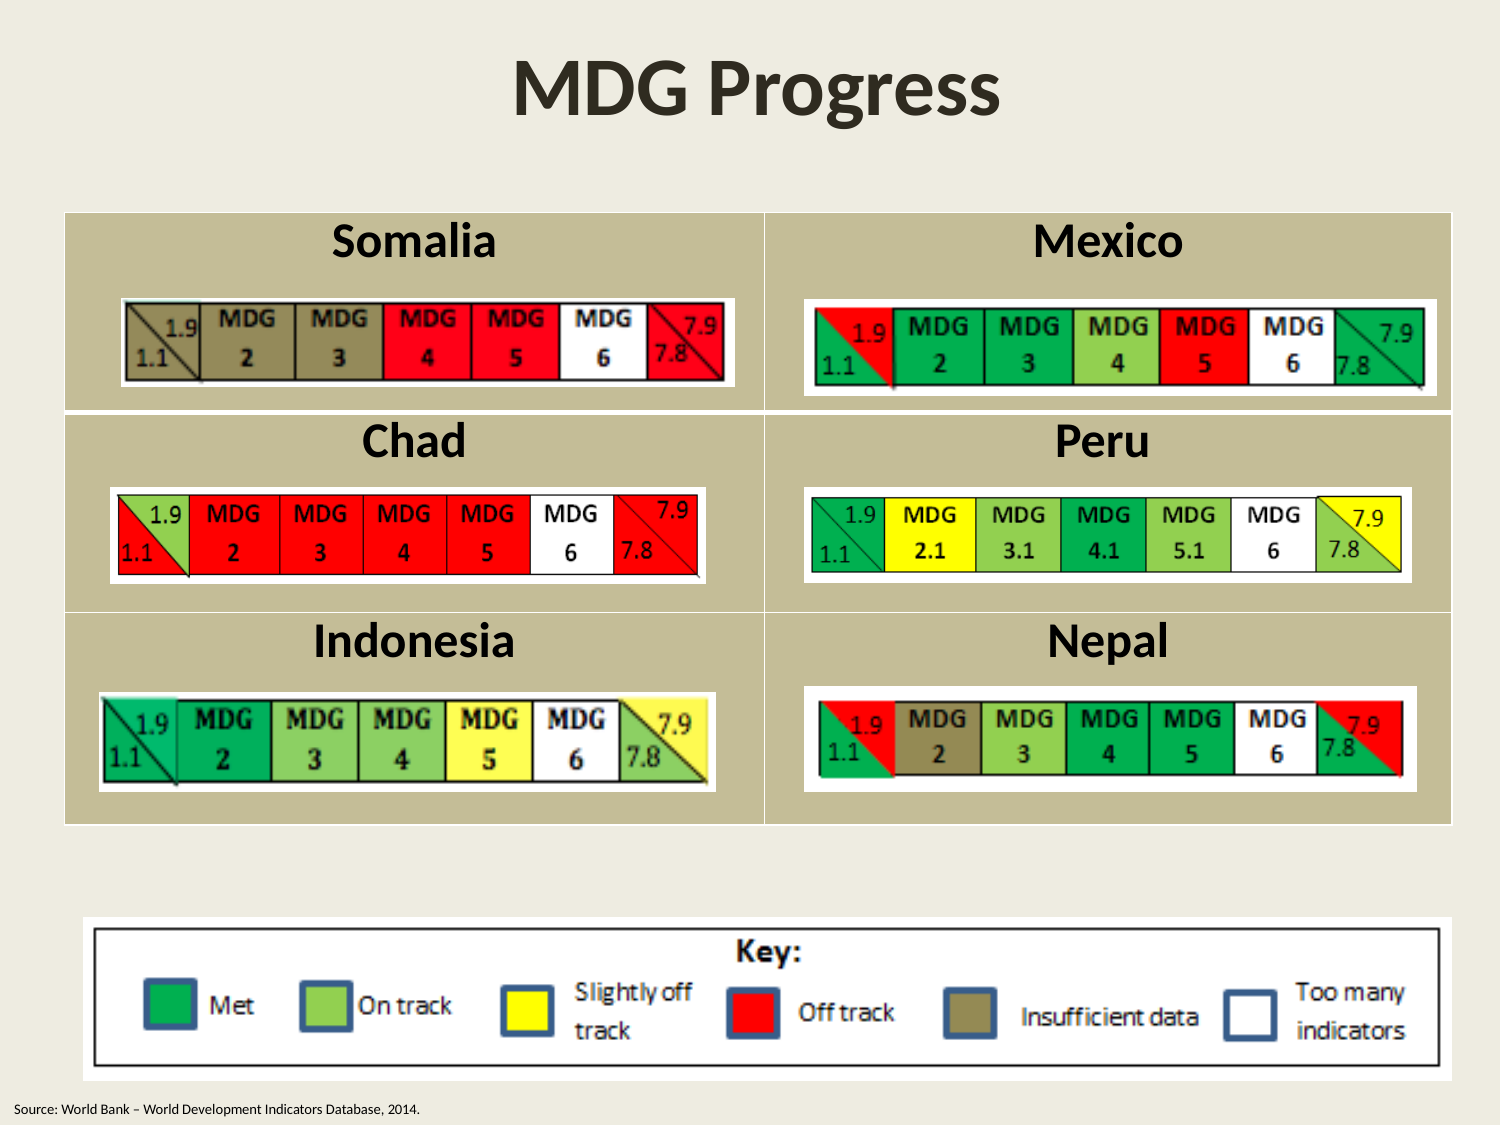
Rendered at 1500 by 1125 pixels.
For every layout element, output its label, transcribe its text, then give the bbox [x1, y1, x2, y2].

picture [110, 487, 706, 584]
table_cell Peru [765, 415, 1451, 612]
picture [121, 298, 735, 387]
picture [804, 299, 1437, 396]
table_header Somalia [65, 213, 764, 410]
text_box Source: World Bank – World Development Indicators Database, 2014. [0, 1092, 1500, 1125]
picture [99, 692, 717, 792]
table_cell Chad [65, 415, 764, 612]
picture [804, 686, 1417, 792]
table_cell Nepal [765, 613, 1451, 824]
picture [83, 917, 1452, 1081]
picture [804, 487, 1412, 583]
table_header Mexico [765, 213, 1451, 410]
text_box MDG Progress [194, 24, 1320, 140]
table_cell Indonesia [65, 613, 764, 824]
